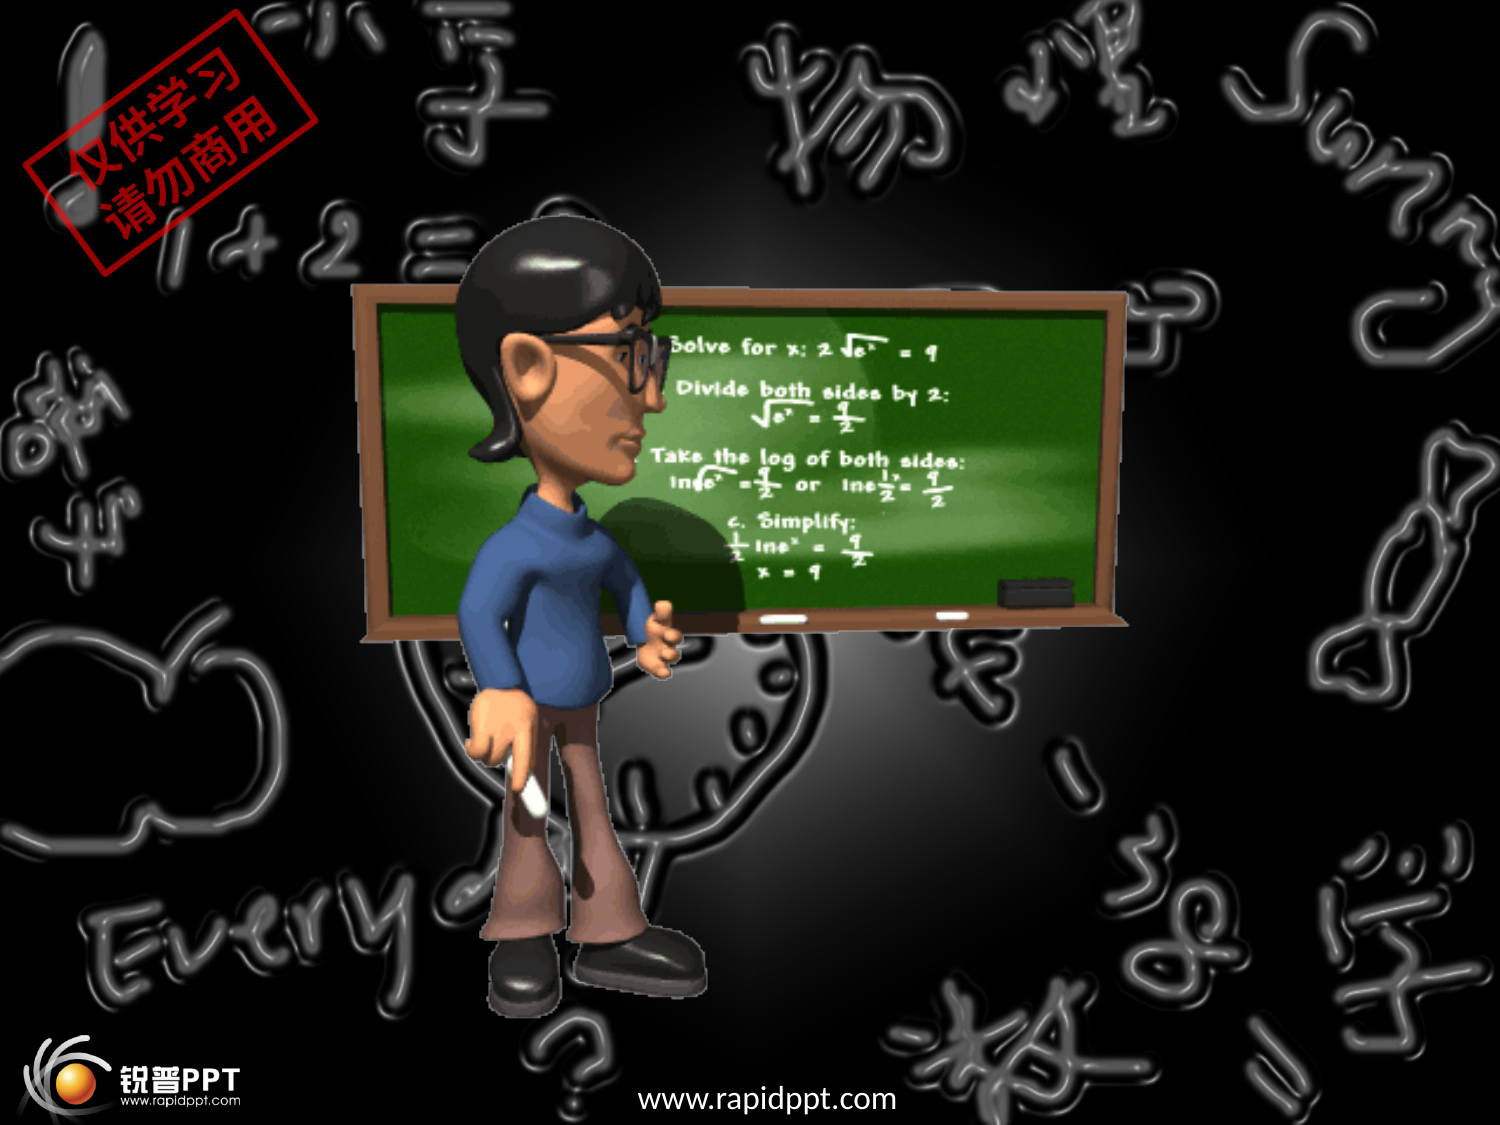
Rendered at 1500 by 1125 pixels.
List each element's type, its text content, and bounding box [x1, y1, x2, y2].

text_box 仅供学习 请勿商用 [25, 11, 316, 274]
text_box www.rapidppt.com [622, 1068, 913, 1124]
picture [0, 0, 1500, 1125]
